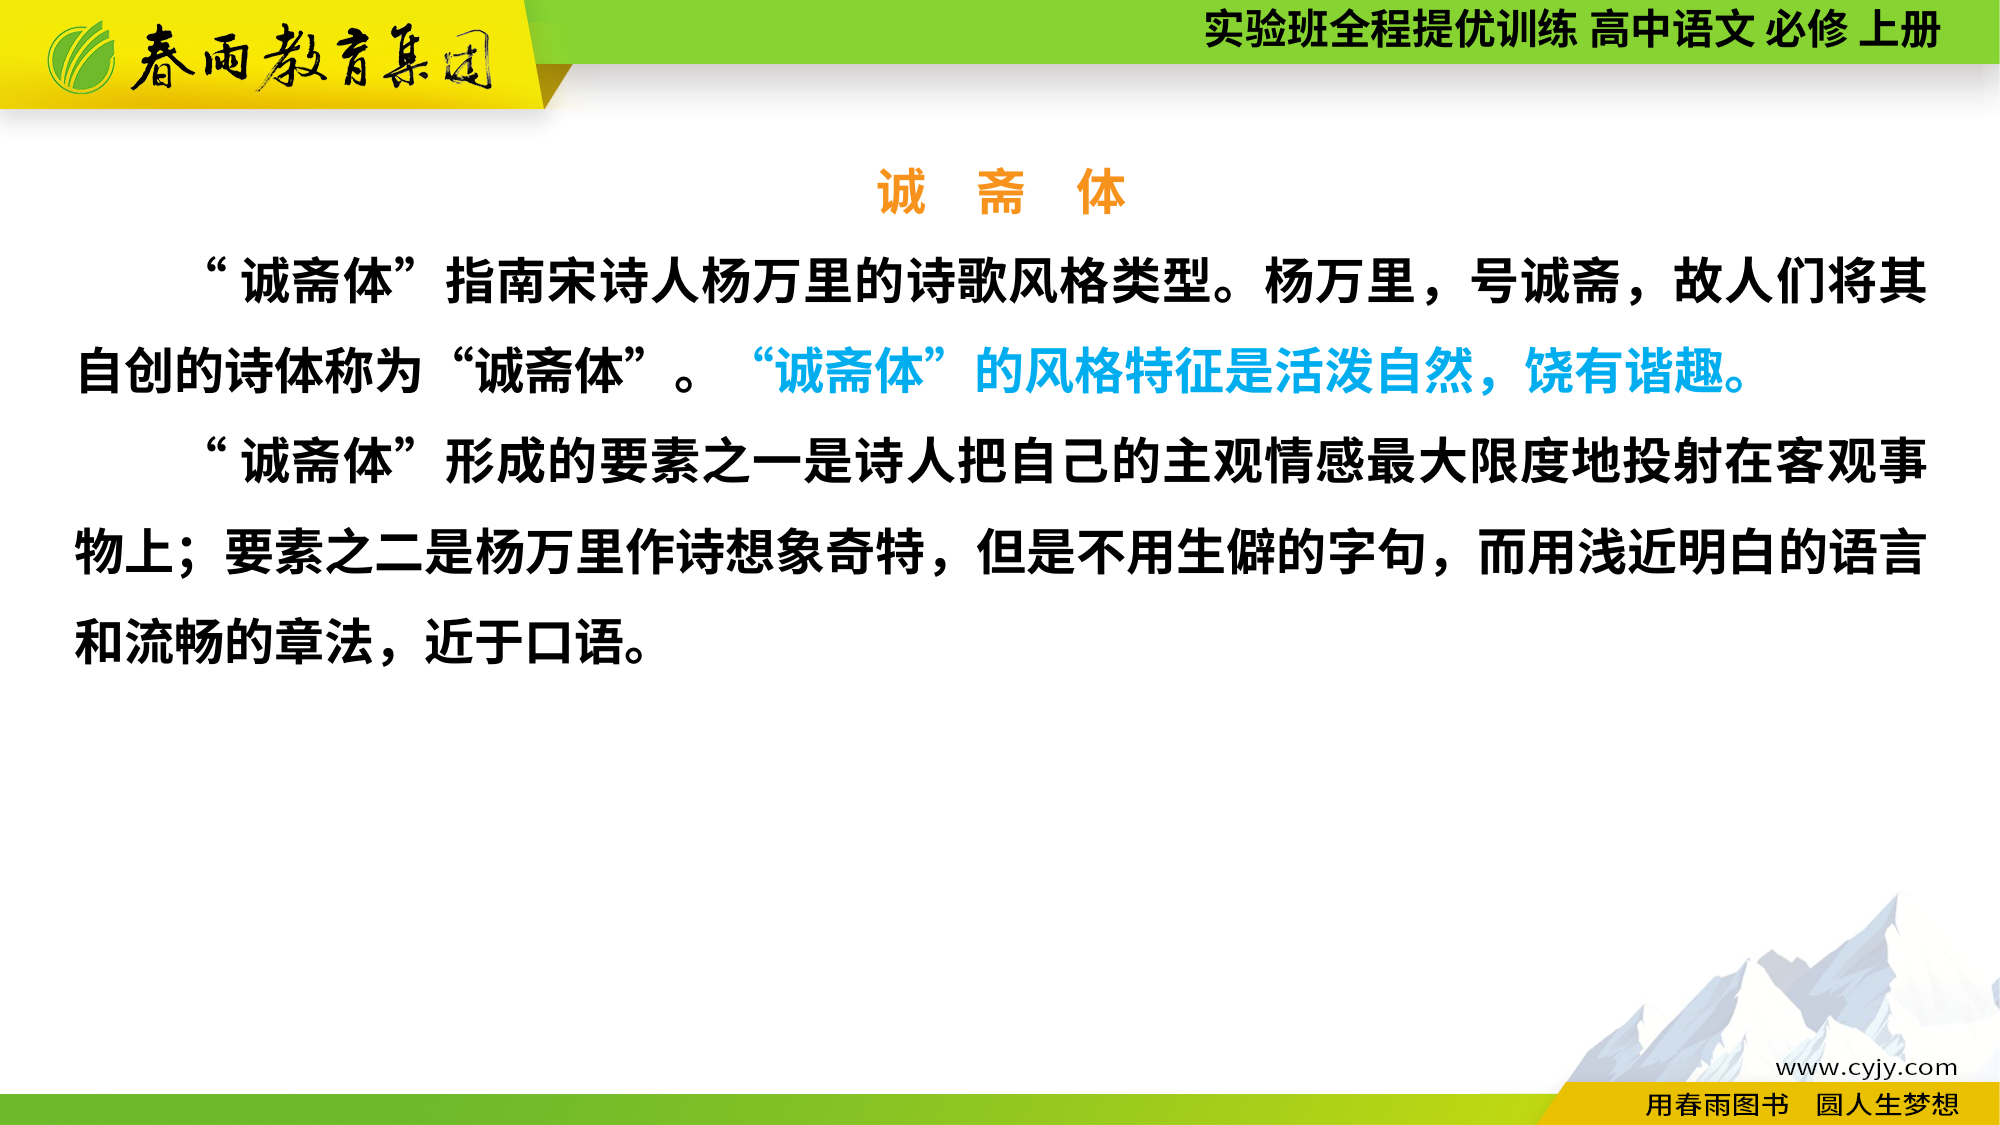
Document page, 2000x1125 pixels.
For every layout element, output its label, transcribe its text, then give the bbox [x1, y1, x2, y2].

list 诚 斋 体 “诚斋体”指南宋诗人杨万里的诗歌风格类型。杨万里，号诚斋，故人们将其自创的诗体称为“诚斋体”。“诚斋体”的风格特征是活泼自然，饶有谐趣。 “诚斋体”形成的要素之一是诗人把自己的主观情感最大限度地投射在客观事物上；要素之二是杨万里作诗想象奇特，但是不用生僻的字句，而用浅近明白的语言和流畅的章法，近于口语。 [59, 122, 1944, 683]
picture [0, 0, 2000, 1125]
